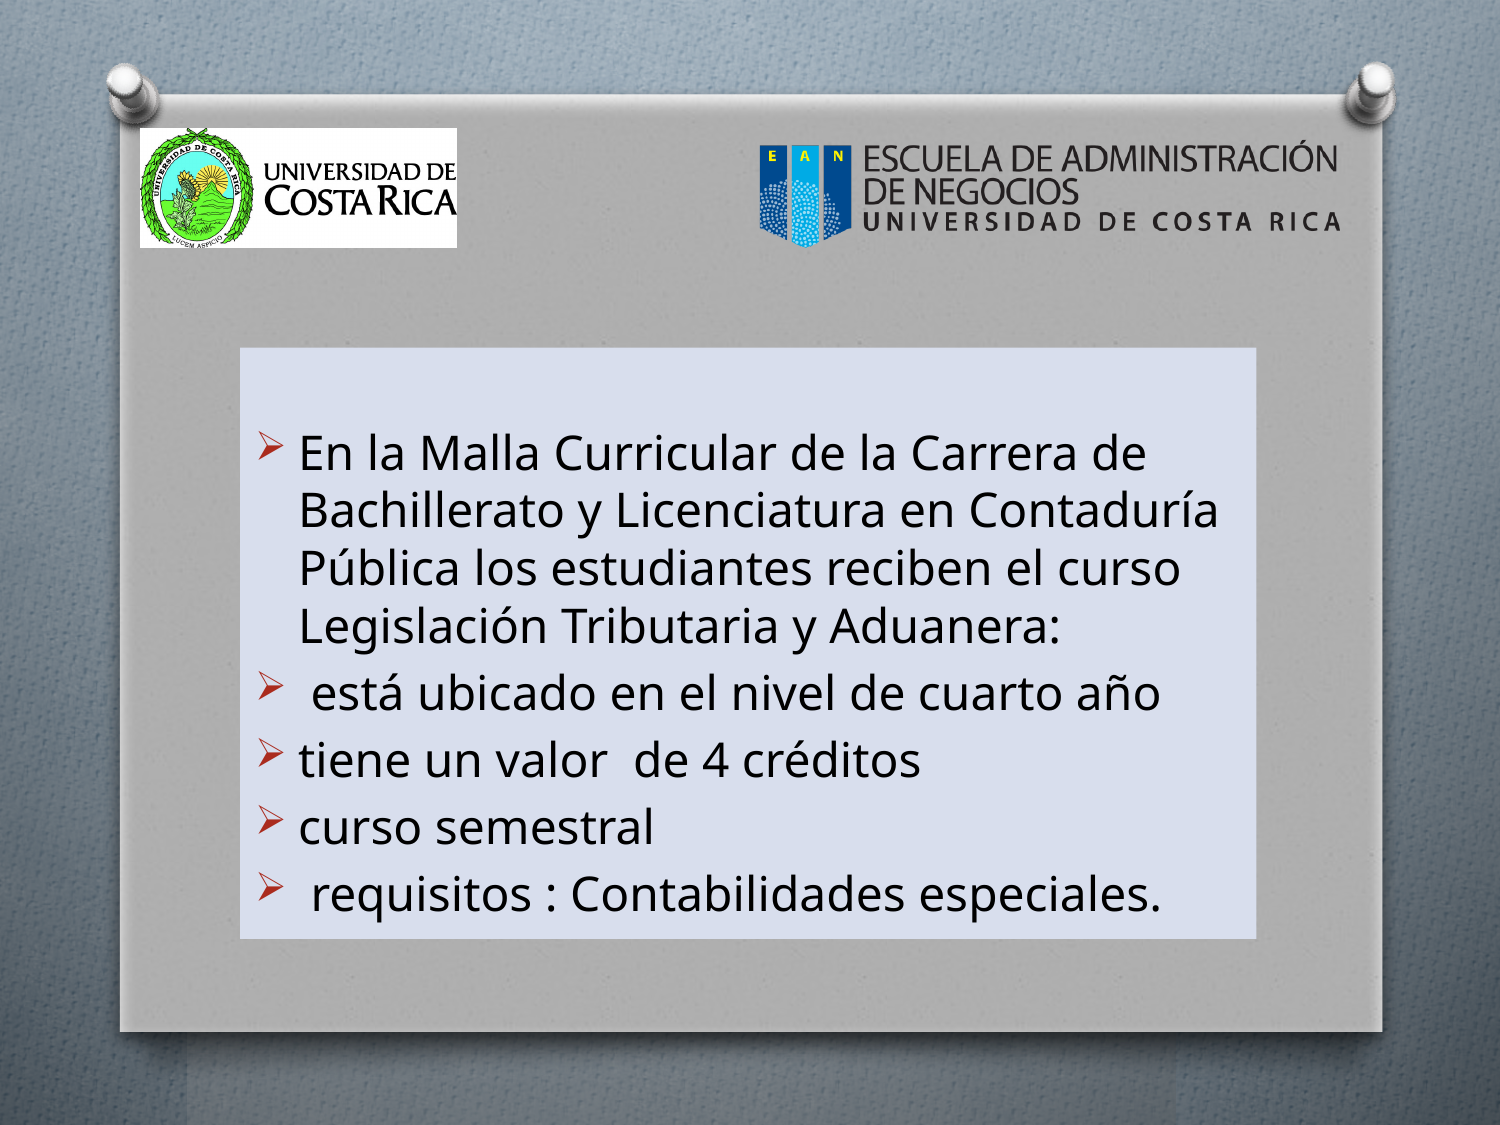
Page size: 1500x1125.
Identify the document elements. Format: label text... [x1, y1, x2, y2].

picture [75, 29, 458, 249]
list En la Malla Curricular de la Carrera de Bachillerato y Licenciatura en Contaduría Pública los estudiantes reciben el curso Legislación Tributaria y Aduanera: está ubicado en el nivel de cuarto año tiene un valor de 4 créditos curso semestral requisitos : Contabilidades especiales. [240, 347, 1257, 939]
title [179, 134, 1323, 332]
picture [738, 35, 1439, 259]
